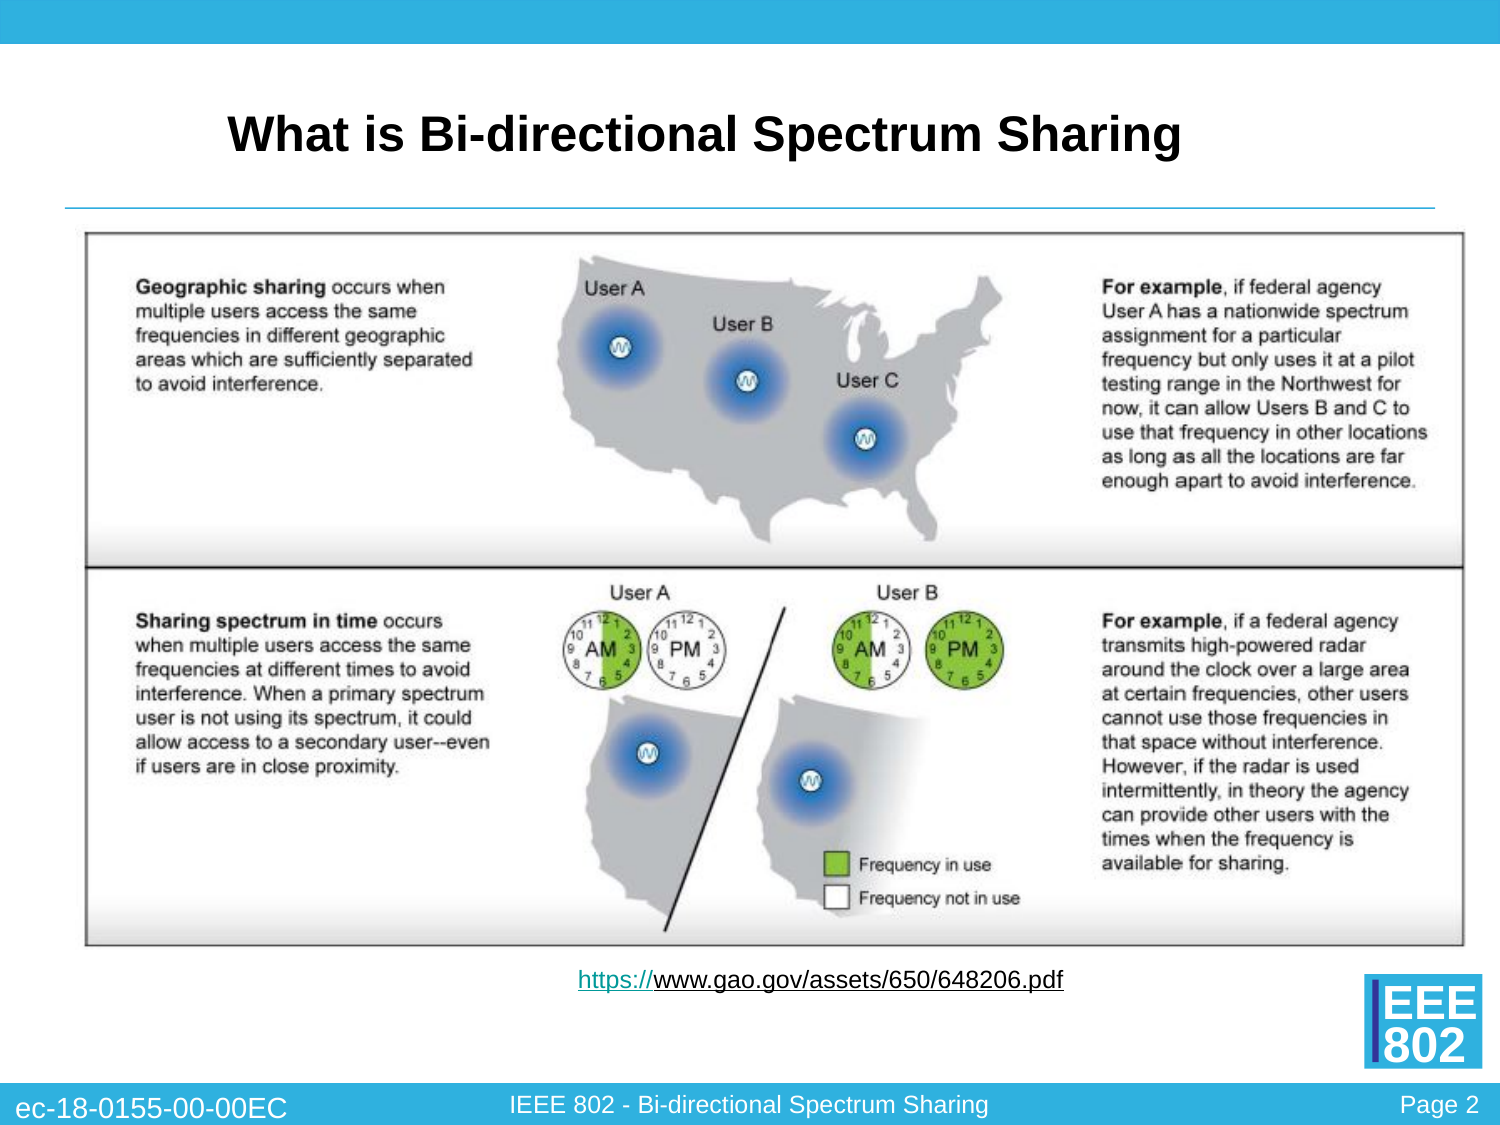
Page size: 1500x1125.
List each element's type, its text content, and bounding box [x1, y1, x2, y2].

picture [74, 224, 1469, 950]
title What is Bi-directional Spectrum Sharing [0, 66, 1425, 197]
text_box https://www.gao.gov/assets/650/648206.pdf [563, 955, 1087, 1001]
